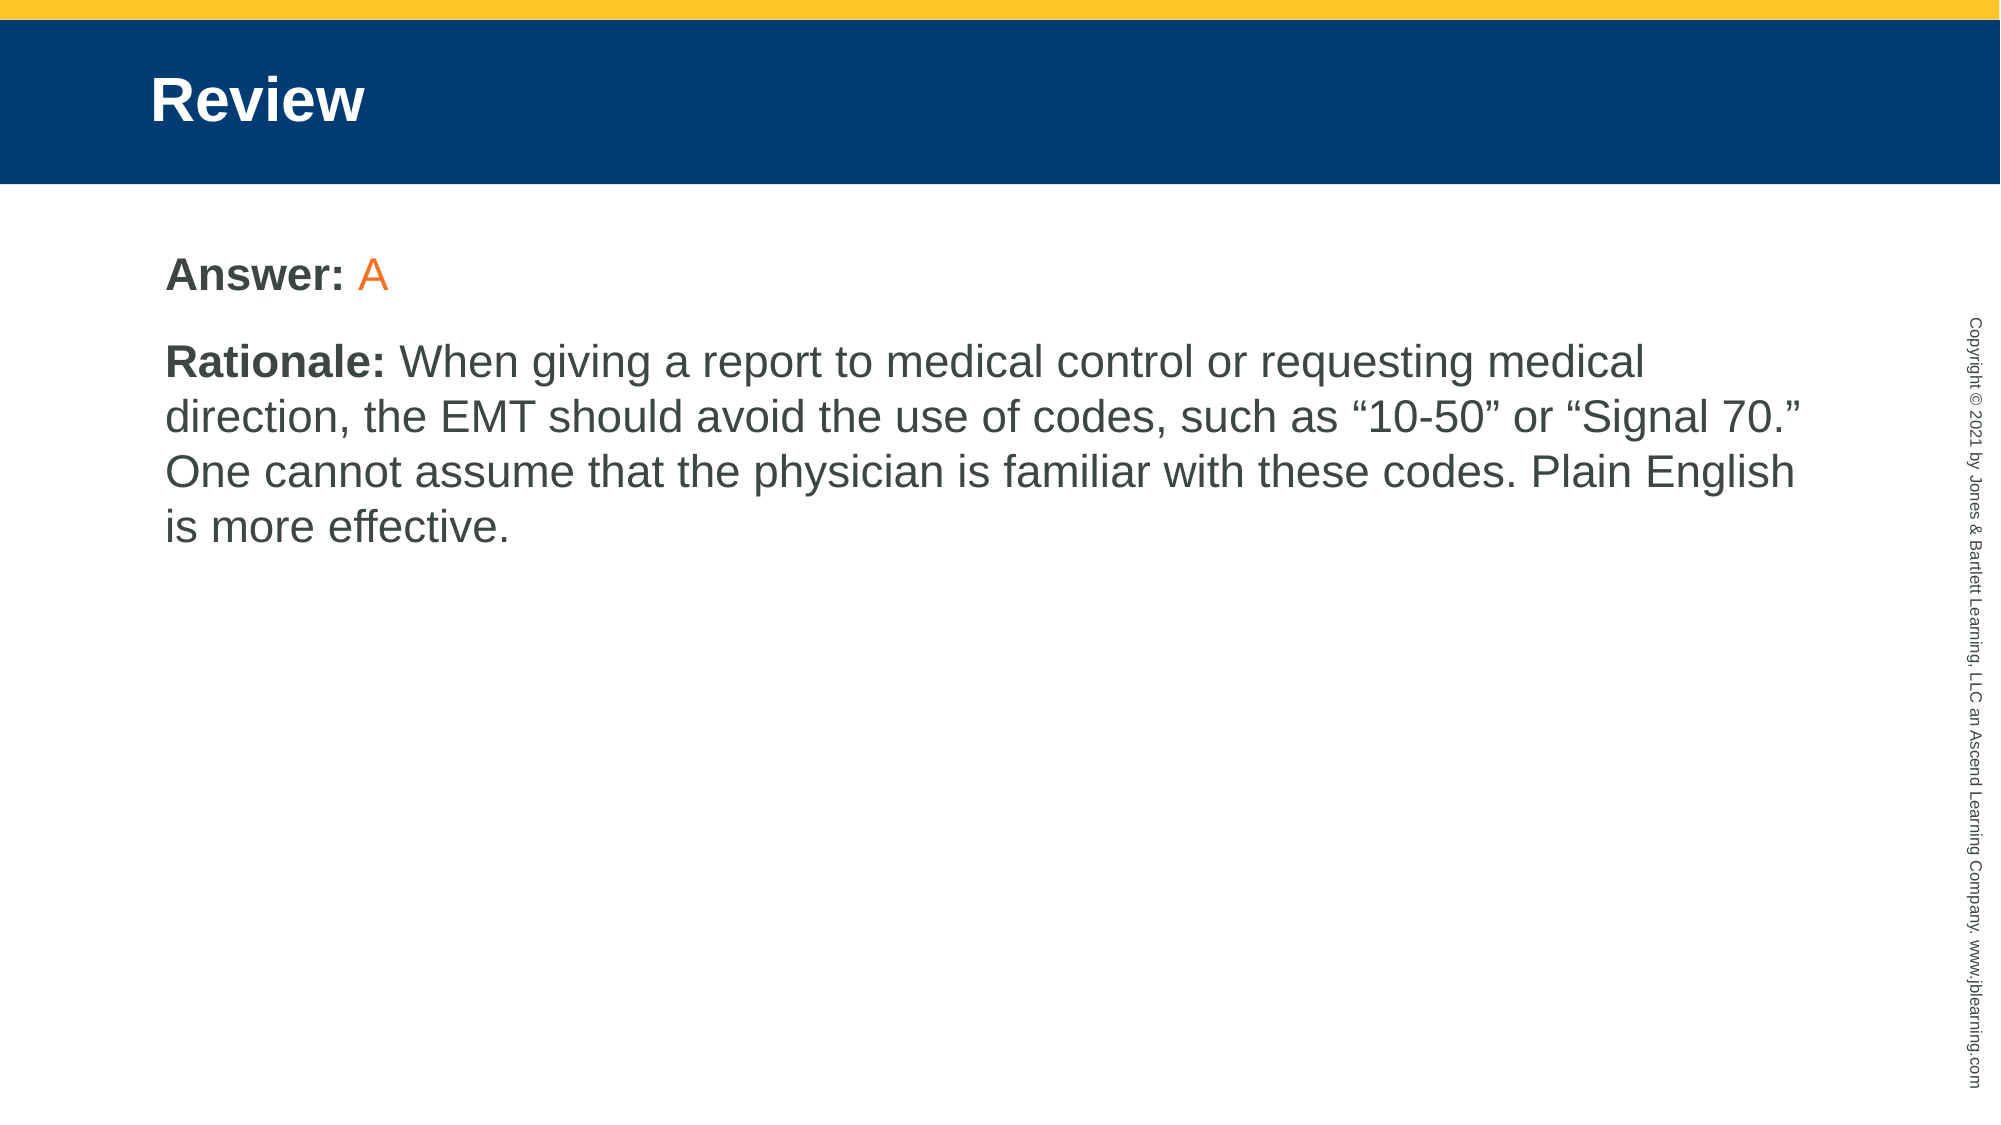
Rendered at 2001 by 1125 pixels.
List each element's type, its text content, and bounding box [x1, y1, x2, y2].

title Review [0, 19, 2000, 185]
list Answer: A Rationale: When giving a report to medical control or requesting medical direction, the EMT should avoid the use of codes, such as “10-50” or “Signal 70.” One cannot assume that the physician is familiar with these codes. Plain English is more effective. [150, 237, 1850, 1025]
